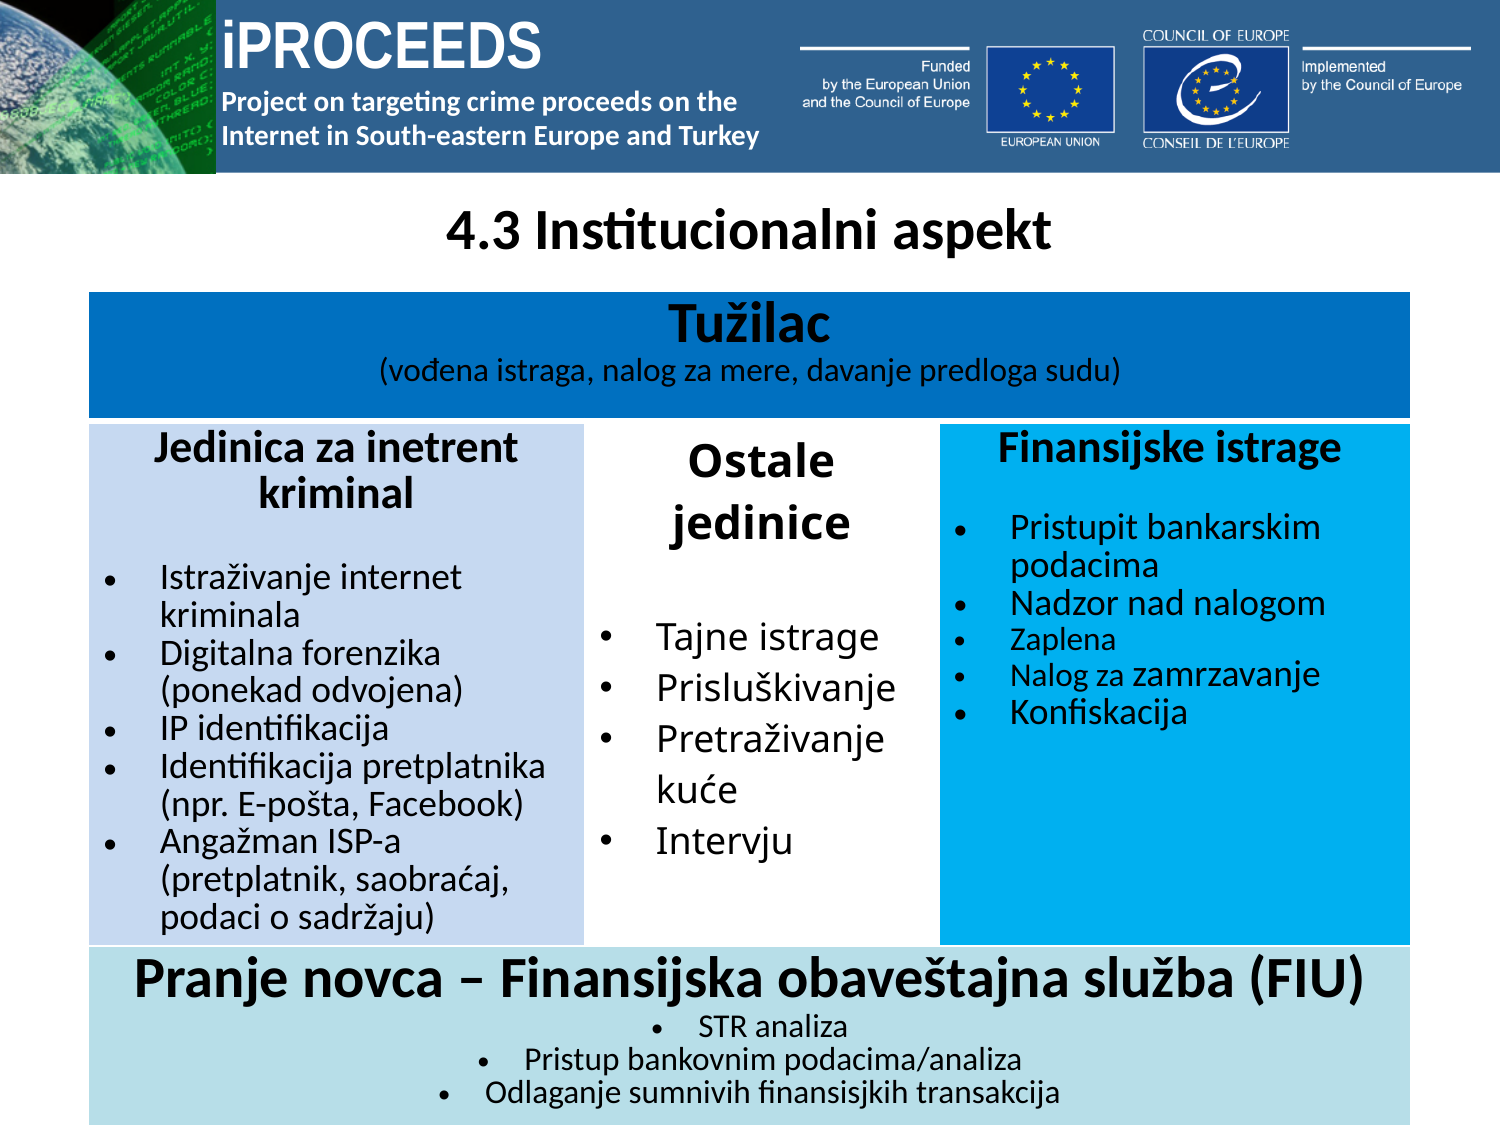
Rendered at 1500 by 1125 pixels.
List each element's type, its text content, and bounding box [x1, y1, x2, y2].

table_cell Ostale jedinice Tajne istrage Prisluškivanje Pretraživanje kuće Intervju [585, 424, 938, 945]
picture [800, 30, 1471, 148]
table_cell Jedinica za inetrent kriminal Istraživanje internet kriminala Digitalna forenzika (ponekad odvojena) IP identifikacija Identifikacija pretplatnika (npr. E-pošta, Facebook) Angažman ISP-a (pretplatnik, saobraćaj, podaci o sadržaju) [89, 424, 584, 945]
table_cell Pranje novca – Finansijska obaveštajna služba (FIU) STR analiza Pristup bankovnim podacima/analiza Odlaganje sumnivih finansisjkih transakcija [89, 947, 1410, 1125]
table_header Tužilac (vođena istraga, nalog za mere, davanje predloga sudu) [89, 292, 1410, 418]
picture [0, 0, 216, 172]
table_cell Finansijske istrage Pristupit bankarskim podacima Nadzor nad nalogom Zaplena Nalog za zamrzavanje Konfiskacija [940, 424, 1410, 945]
title 4.3 Institucionalni aspekt [0, 172, 1500, 280]
